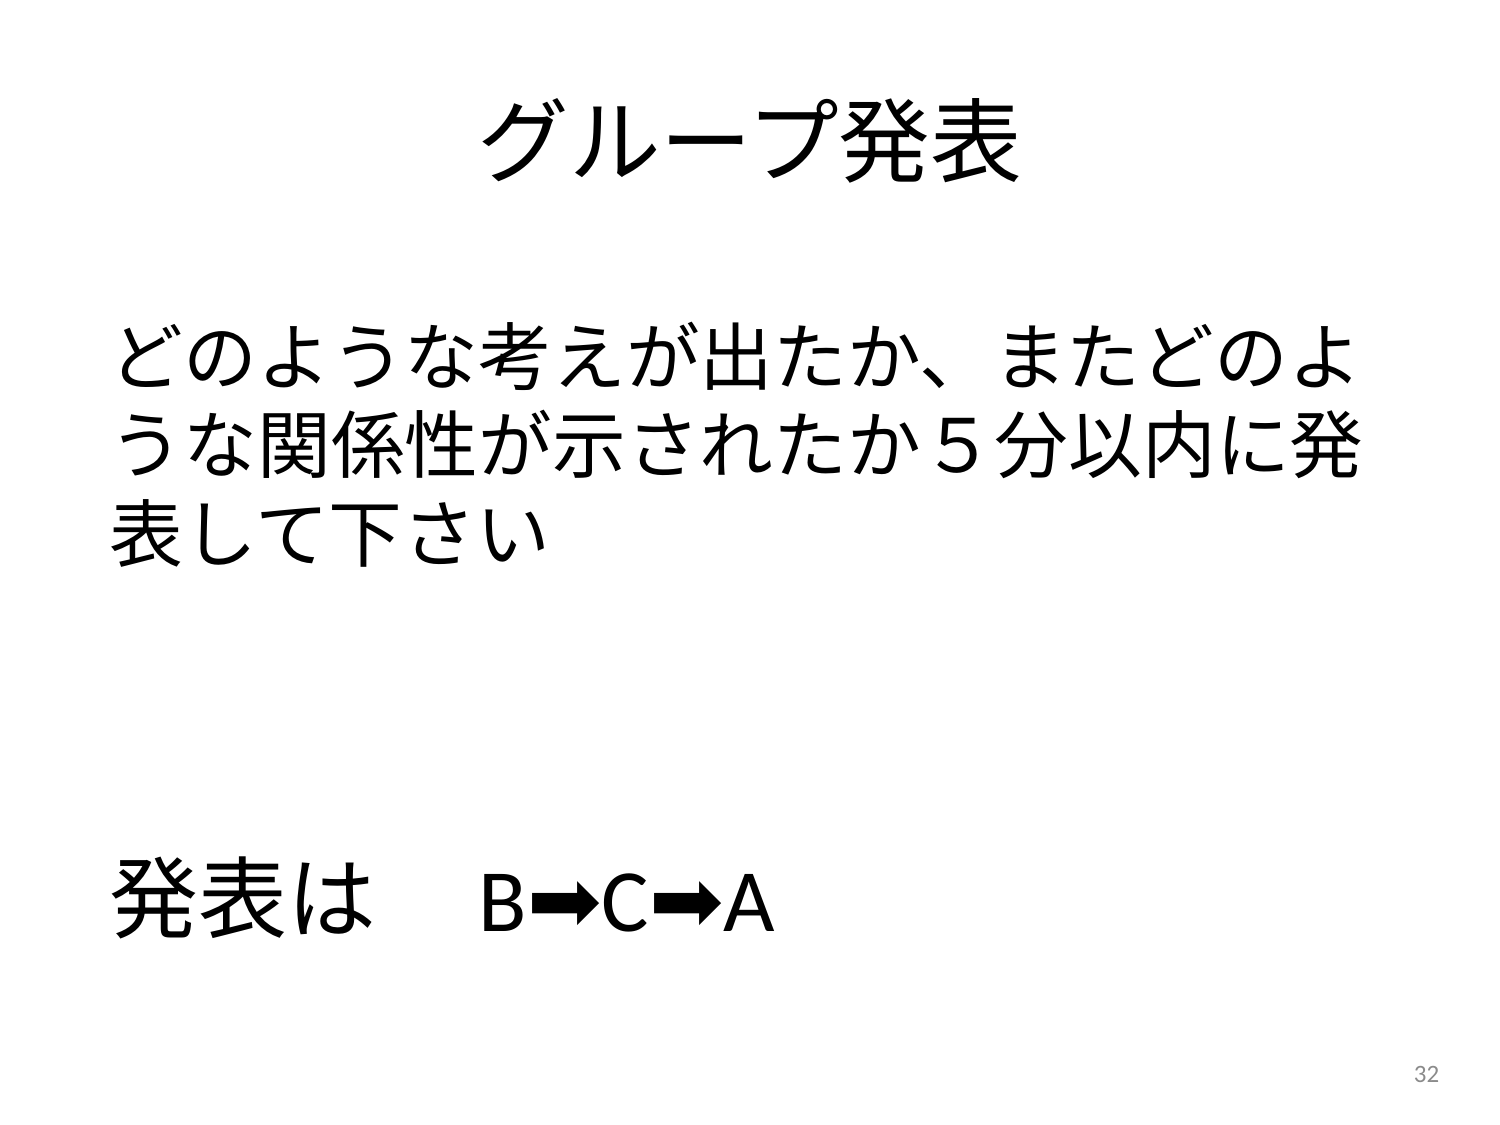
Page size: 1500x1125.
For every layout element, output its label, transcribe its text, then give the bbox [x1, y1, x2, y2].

title グループ発表 [75, 45, 1425, 233]
slide_number 32 [1104, 1042, 1455, 1103]
list どのような考えが出たか、またどのような関係性が示されたか５分以内に発表して下さい 発表は B➡C➡A [29, 303, 1425, 965]
